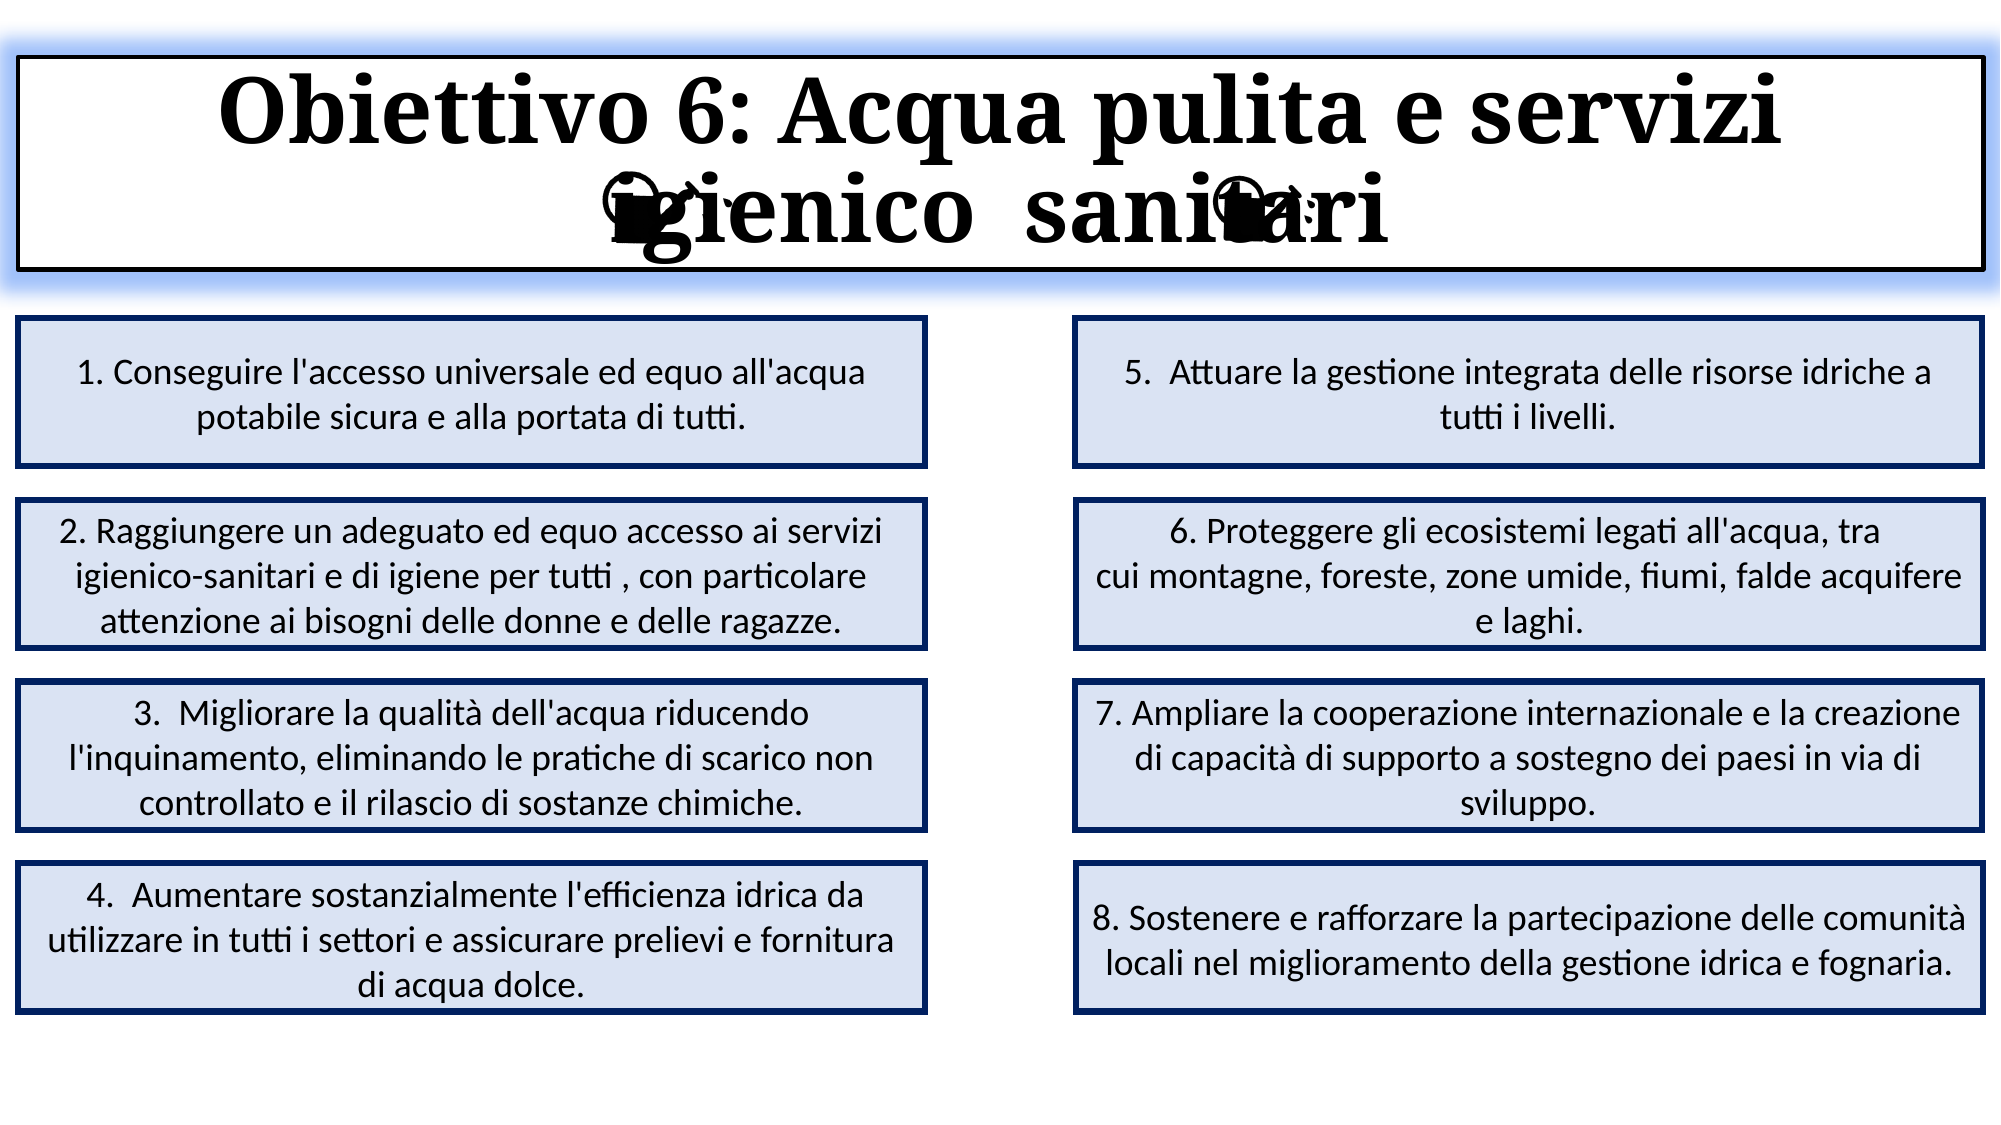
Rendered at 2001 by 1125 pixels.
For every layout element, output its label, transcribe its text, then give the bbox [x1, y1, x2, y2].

text_box 1. Conseguire l'accesso universale ed equo all'acqua potabile sicura e alla portata di tutti. [17, 317, 926, 467]
text_box 6. Proteggere gli ecosistemi legati all'acqua, tra cui montagne, foreste, zone umide, fiumi, falde acquifere e laghi. [1075, 499, 1984, 649]
text_box 4. Aumentare sostanzialmente l'efficienza idrica da utilizzare in tutti i settori e assicurare prelievi e fornitura di acqua dolce. [17, 862, 926, 1013]
text_box 2. Raggiungere un adeguato ed equo accesso ai servizi igienico-sanitari e di igiene per tutti , con particolare attenzione ai bisogni delle donne e delle ragazze. [17, 499, 926, 649]
picture [1175, 119, 1352, 295]
text_box 5. Attuare la gestione integrata delle risorse idriche a tutti i livelli. [1074, 317, 1983, 467]
text_box Obiettivo 6: Acqua pulita e servizi igienico sanitari [18, 57, 1984, 270]
picture [561, 109, 754, 302]
text_box 7. Ampliare la cooperazione internazionale e la creazione di capacità di supporto a sostegno dei paesi in via di sviluppo. [1074, 681, 1983, 831]
text_box 8. Sostenere e rafforzare la partecipazione delle comunità locali nel miglioramento della gestione idrica e fognaria. [1075, 862, 1984, 1013]
text_box 3. Migliorare la qualità dell'acqua riducendo l'inquinamento, eliminando le pratiche di scarico non controllato e il rilascio di sostanze chimiche. [17, 681, 926, 831]
